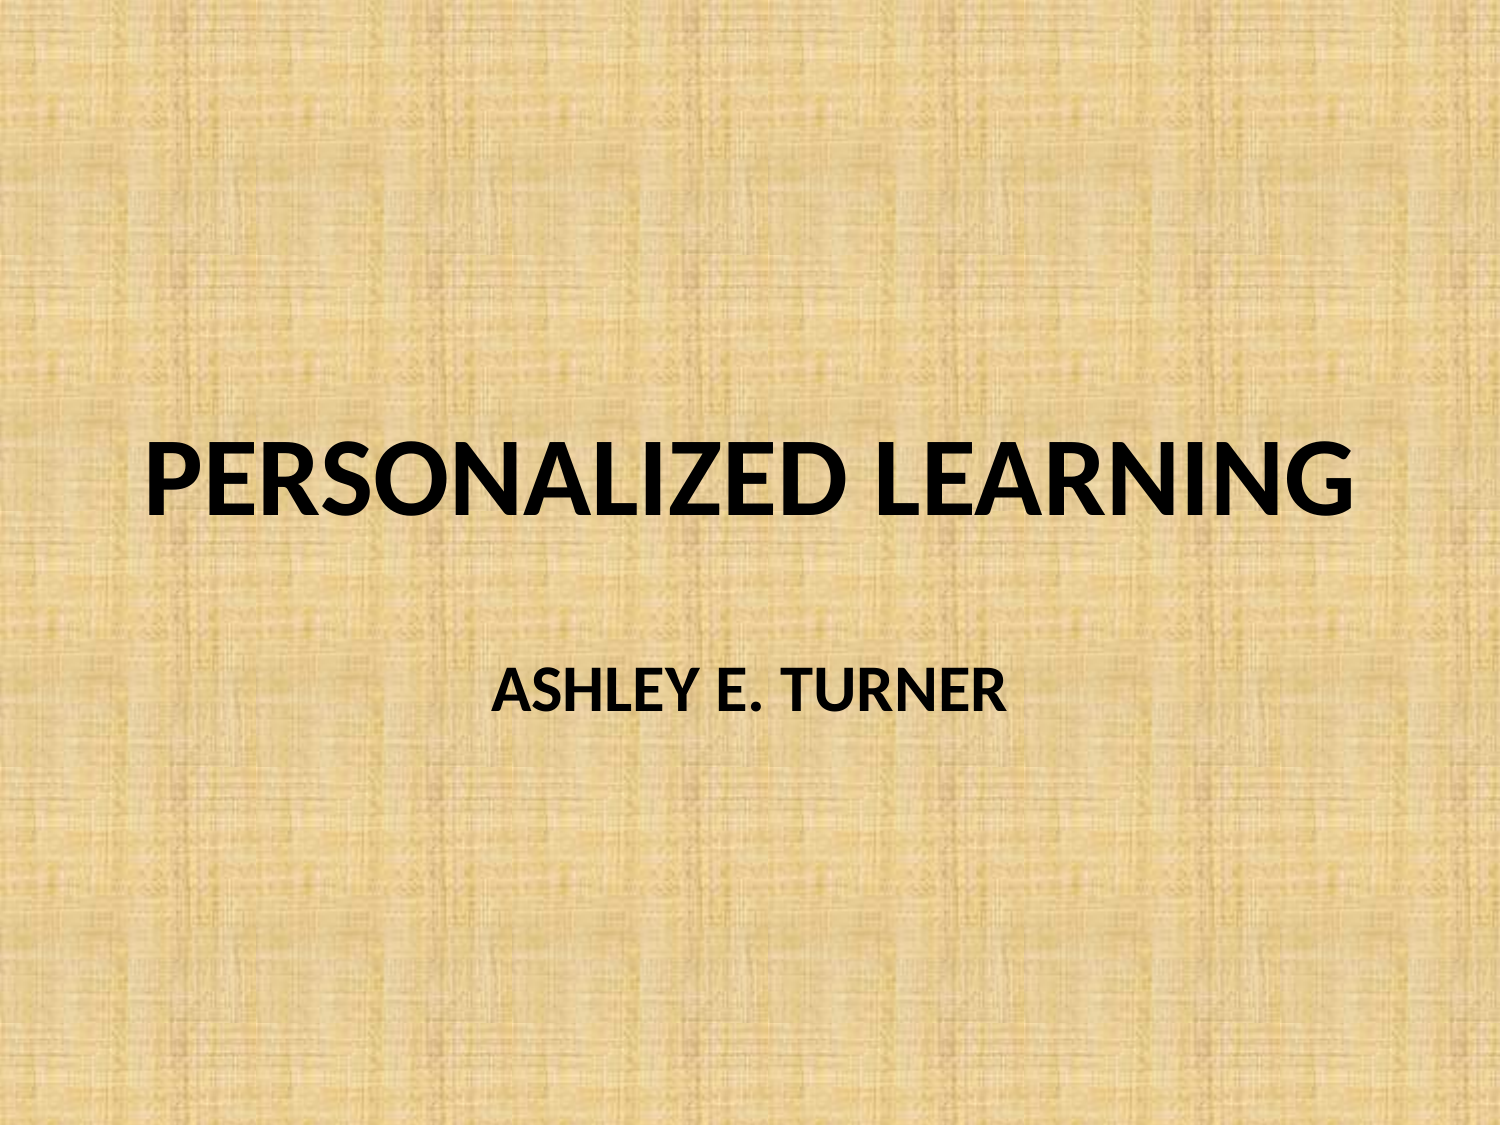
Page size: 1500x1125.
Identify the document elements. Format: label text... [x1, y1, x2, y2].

title PERSONALIZED LEARNING [112, 349, 1388, 591]
subtitle ASHLEY E. TURNER [225, 637, 1275, 925]
picture [0, 0, 1500, 1125]
